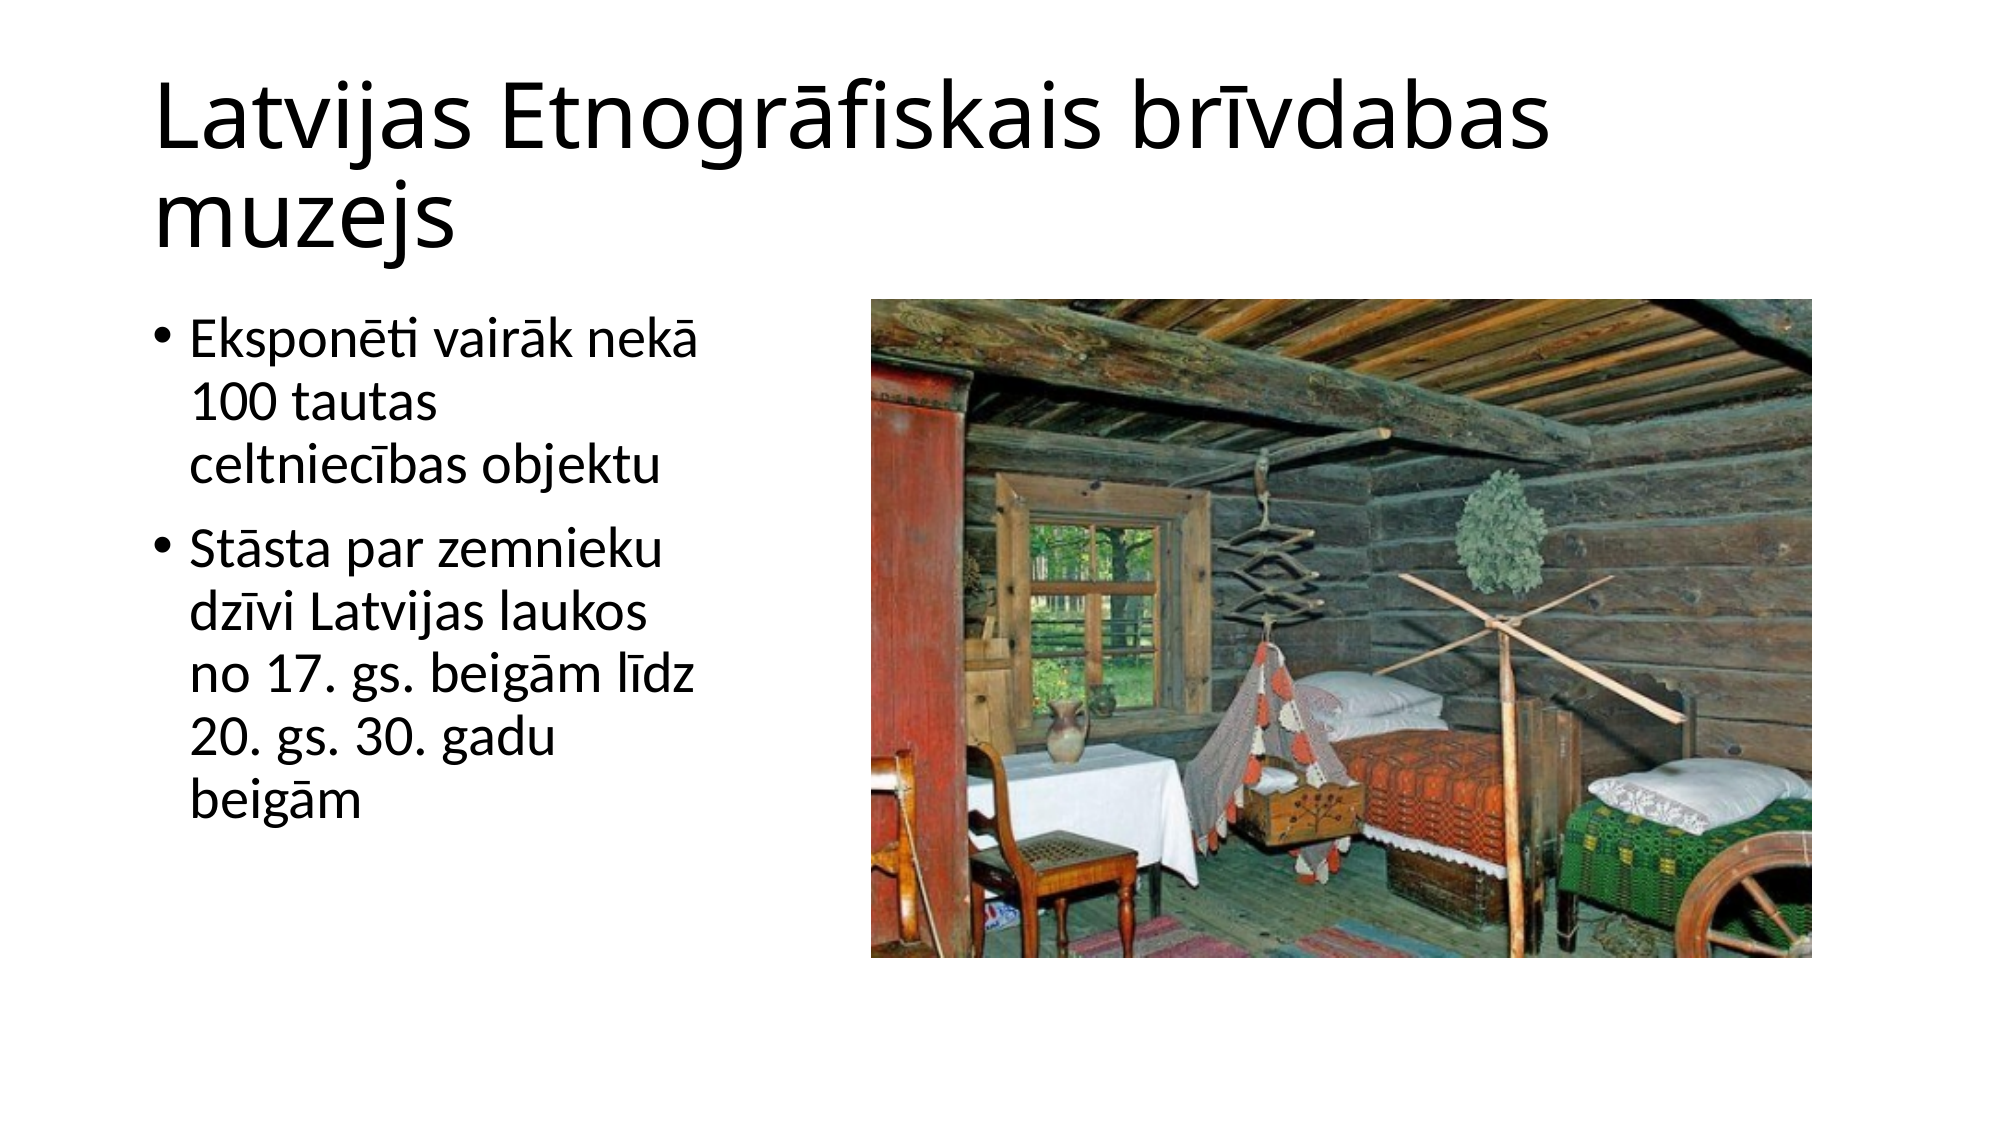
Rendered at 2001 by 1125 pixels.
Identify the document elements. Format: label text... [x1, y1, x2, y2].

list Eksponēti vairāk nekā 100 tautas celtniecības objektu Stāsta par zemnieku dzīvi Latvijas laukos no 17. gs. beigām līdz 20. gs. 30. gadu beigām [137, 299, 737, 1014]
title Latvijas Etnogrāfiskais brīvdabas muzejs [137, 59, 1863, 278]
picture [871, 299, 1812, 958]
